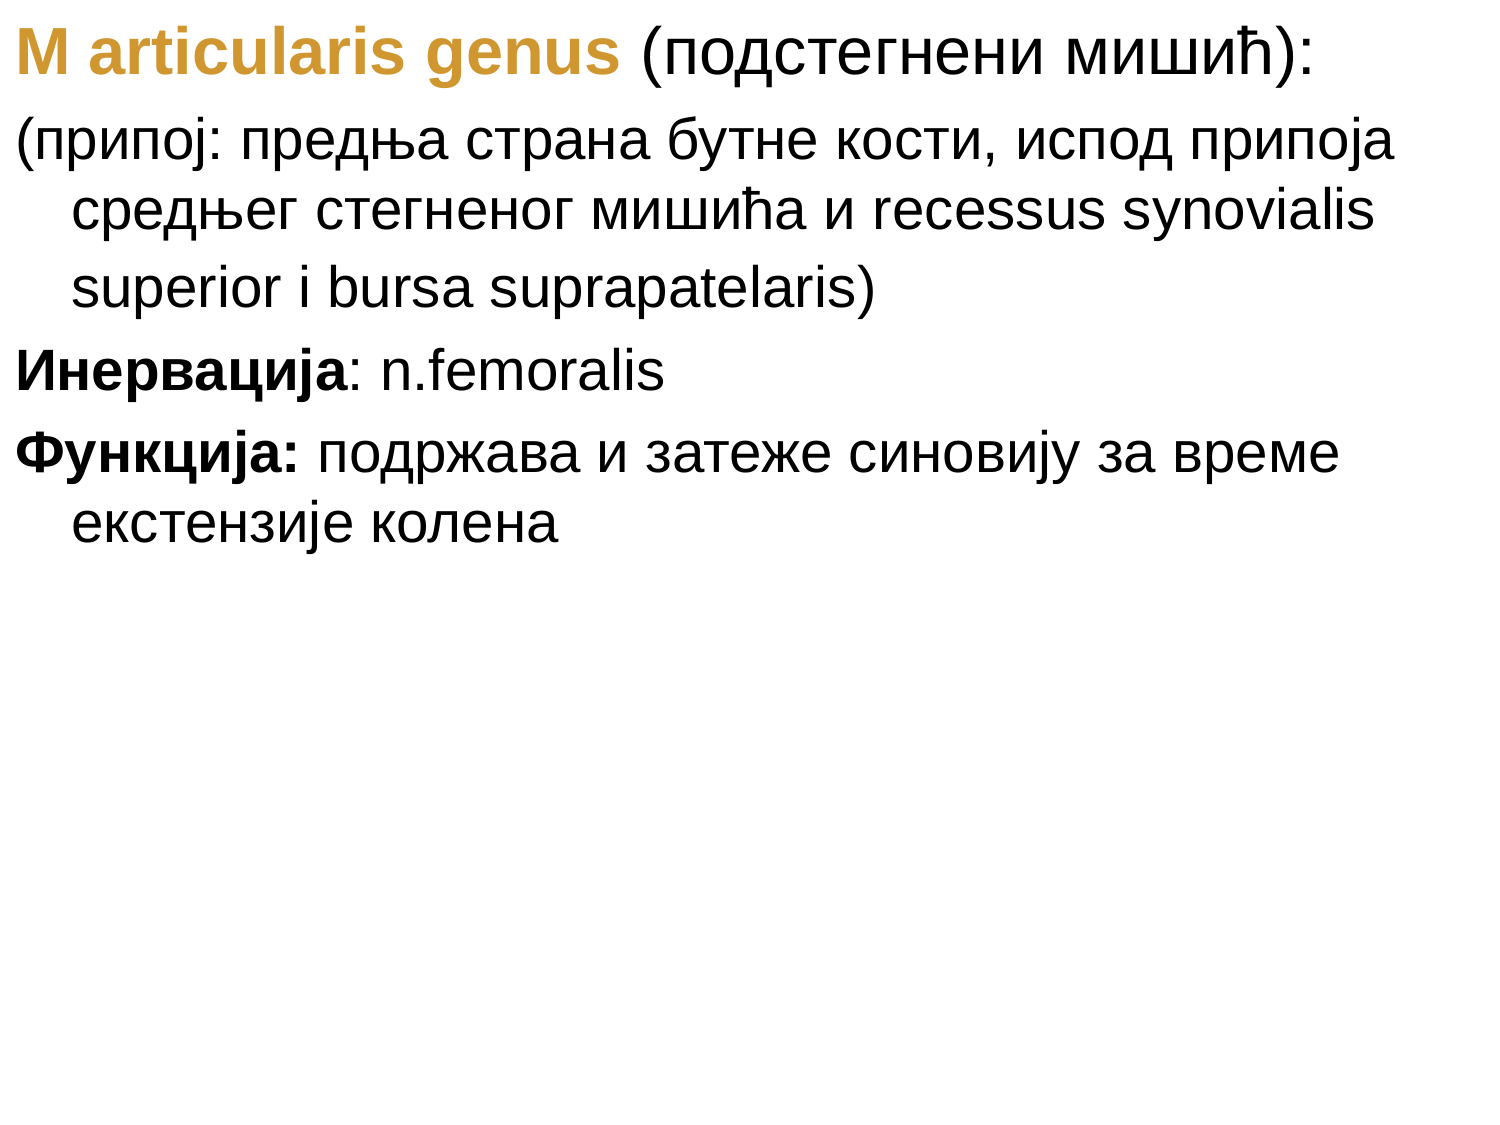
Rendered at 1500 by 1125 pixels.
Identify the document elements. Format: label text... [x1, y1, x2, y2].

list M articularis genus (подстегнени мишић): (припој: предња страна бутне кости, испод припоја средњег стегненог мишића и recessus synovialis superior i bursa suprapatelaris) Инервација: n.femoralis Функција: подржава и затеже синовију за време екстензије колена [0, 0, 1500, 1125]
